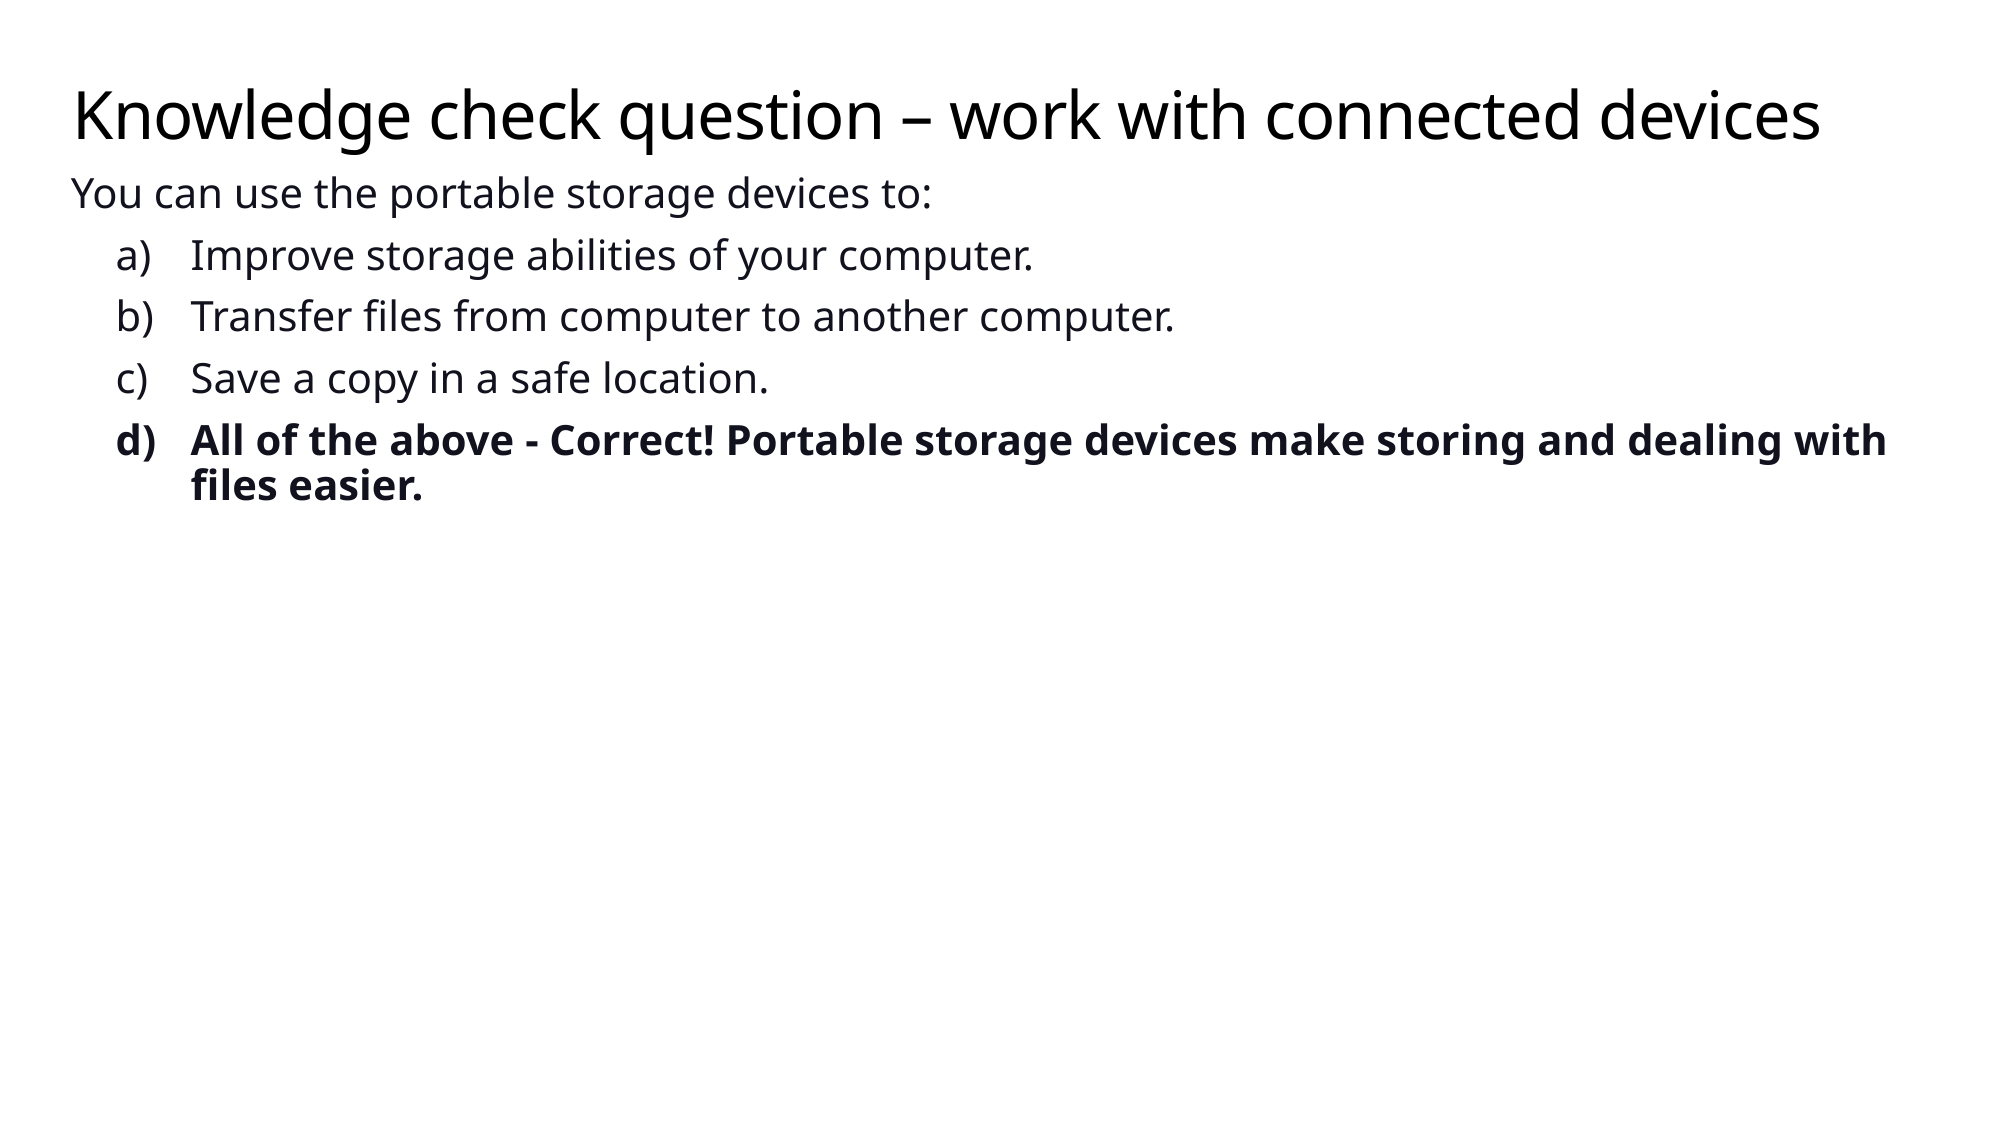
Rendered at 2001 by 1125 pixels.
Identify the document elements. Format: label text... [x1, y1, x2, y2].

title Knowledge check question – work with connected devices [72, 72, 1934, 144]
list You can use the portable storage devices to: Improve storage abilities of your computer. Transfer files from computer to another computer. Save a copy in a safe location. All of the above - Correct! Portable storage devices make storing and dealing with files easier. [70, 172, 1936, 978]
